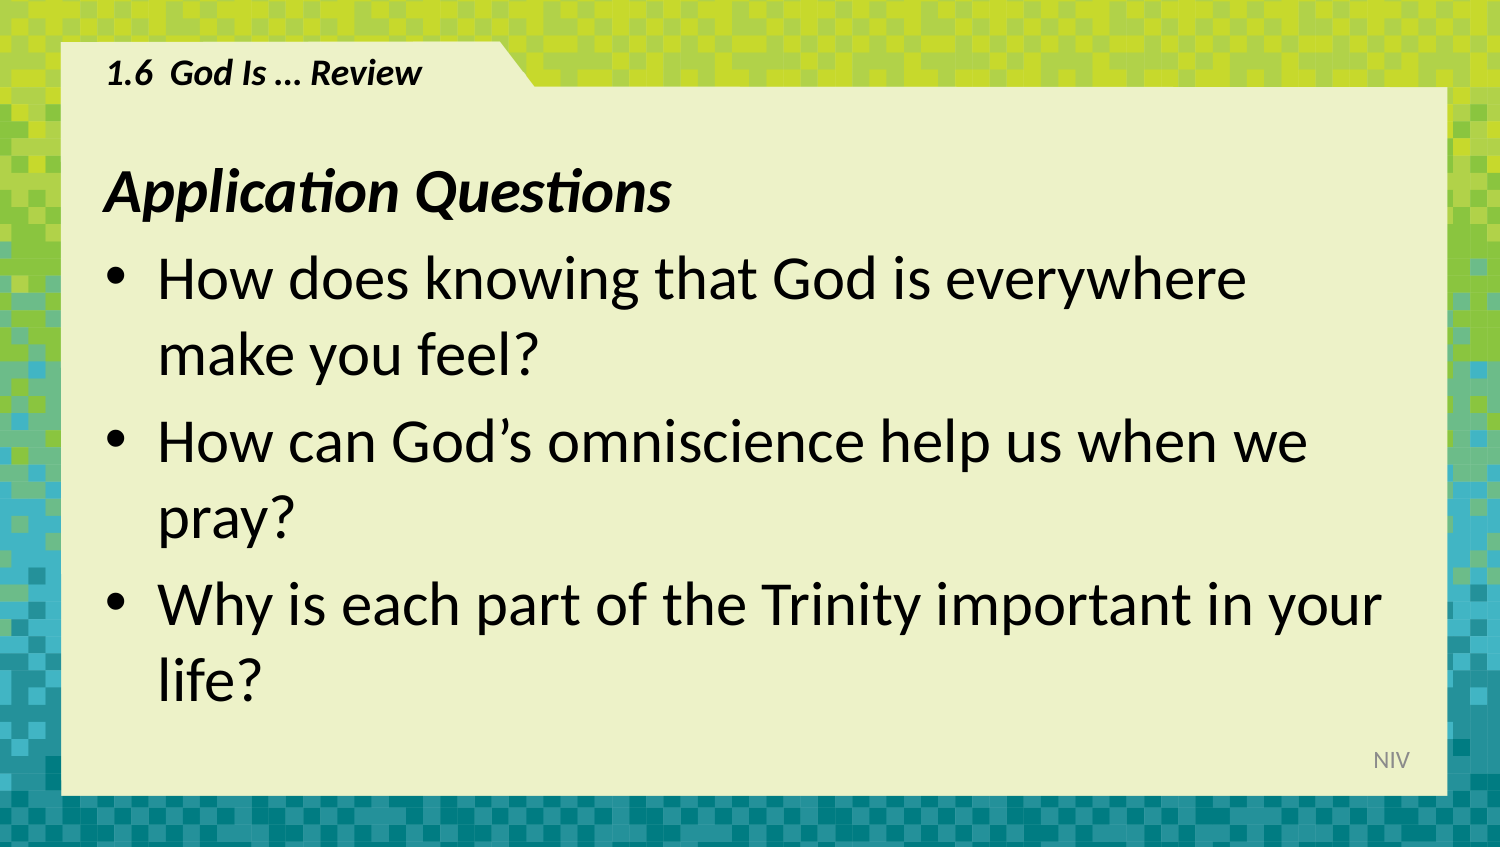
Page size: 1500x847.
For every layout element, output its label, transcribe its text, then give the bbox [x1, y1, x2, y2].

footer NIV [950, 736, 1425, 782]
picture [0, 0, 1500, 847]
title 1.6 God Is … Review [89, 33, 1420, 108]
list Application Questions How does knowing that God is everywhere make you feel? How can God’s omniscience help us when we pray? Why is each part of the Trinity important in your life? [89, 141, 1403, 722]
